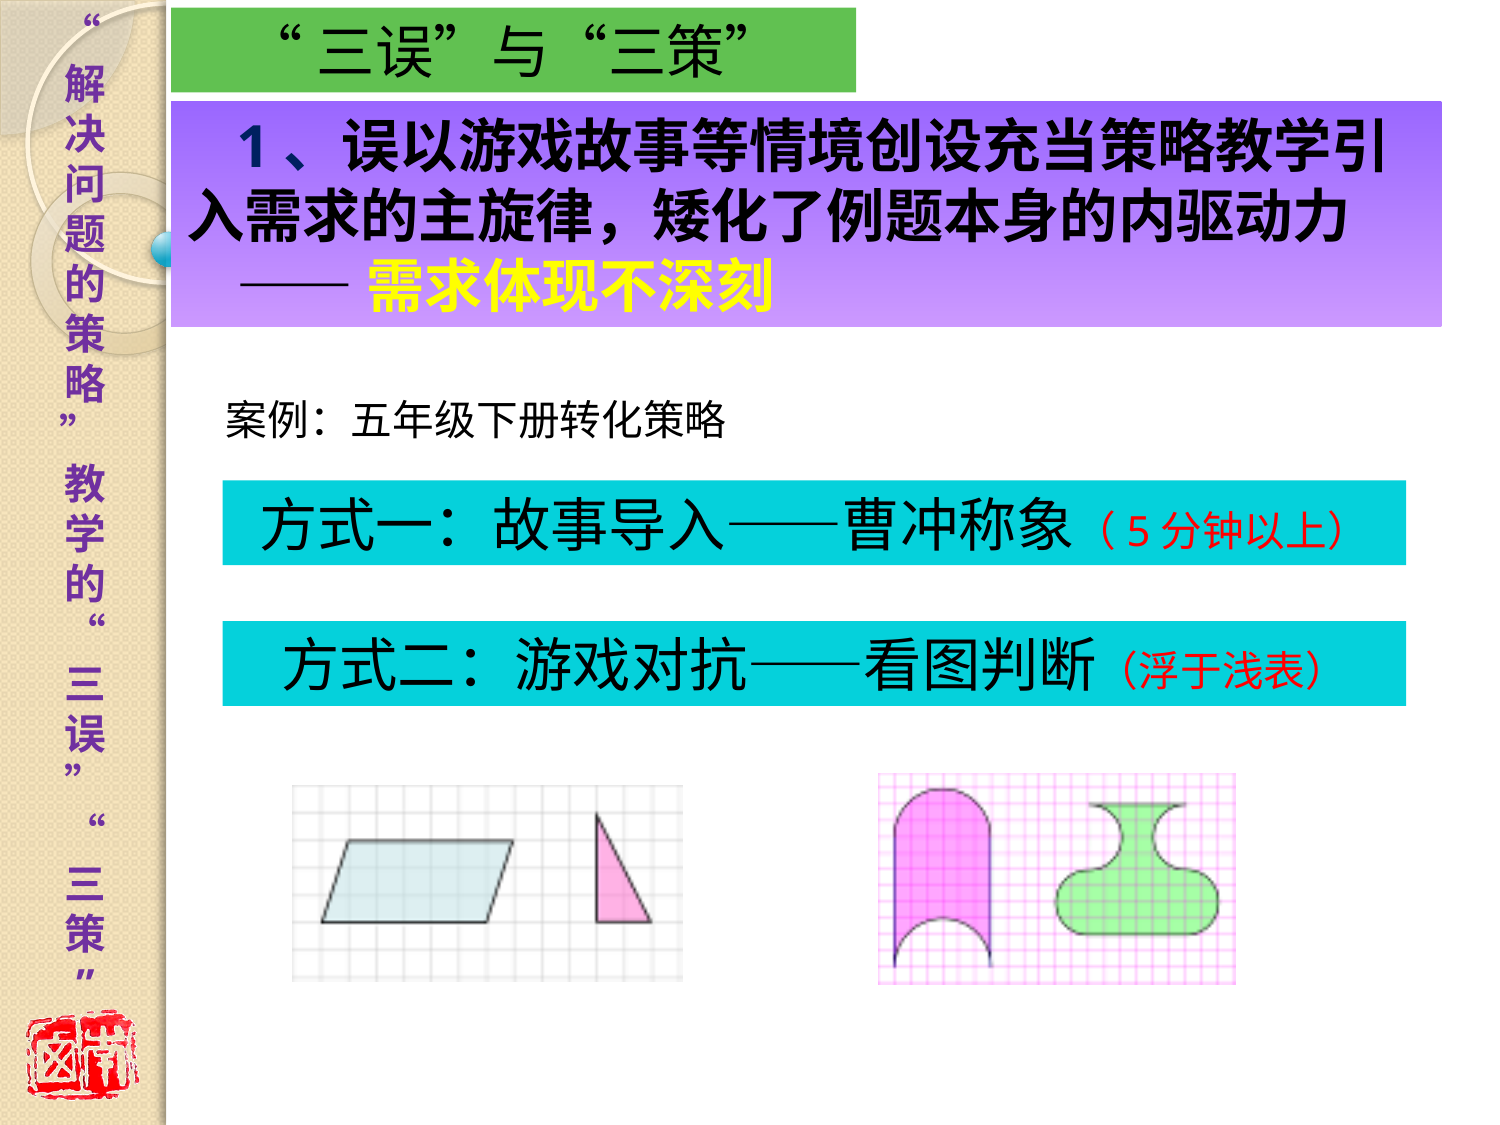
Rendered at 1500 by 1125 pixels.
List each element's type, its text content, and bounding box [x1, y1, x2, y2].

picture [292, 784, 683, 982]
text_box 案例：五年级下册转化策略 [210, 386, 1428, 452]
picture [23, 1006, 142, 1102]
text_box 方式二：游戏对抗——看图判断（浮于浅表） [222, 621, 1407, 706]
text_box “三误”与“三策” [171, 7, 857, 93]
text_box 方式一：故事导入——曹冲称象（5分钟以上） [222, 480, 1407, 566]
picture [878, 773, 1237, 985]
text_box 1、误以游戏故事等情境创设充当策略教学引入需求的主旋律，矮化了例题本身的内驱动力 ——需求体现不深刻 [171, 101, 1442, 327]
text_box “解决问题的策略 ”教学的“三误”“三策 ” [35, 0, 136, 1003]
